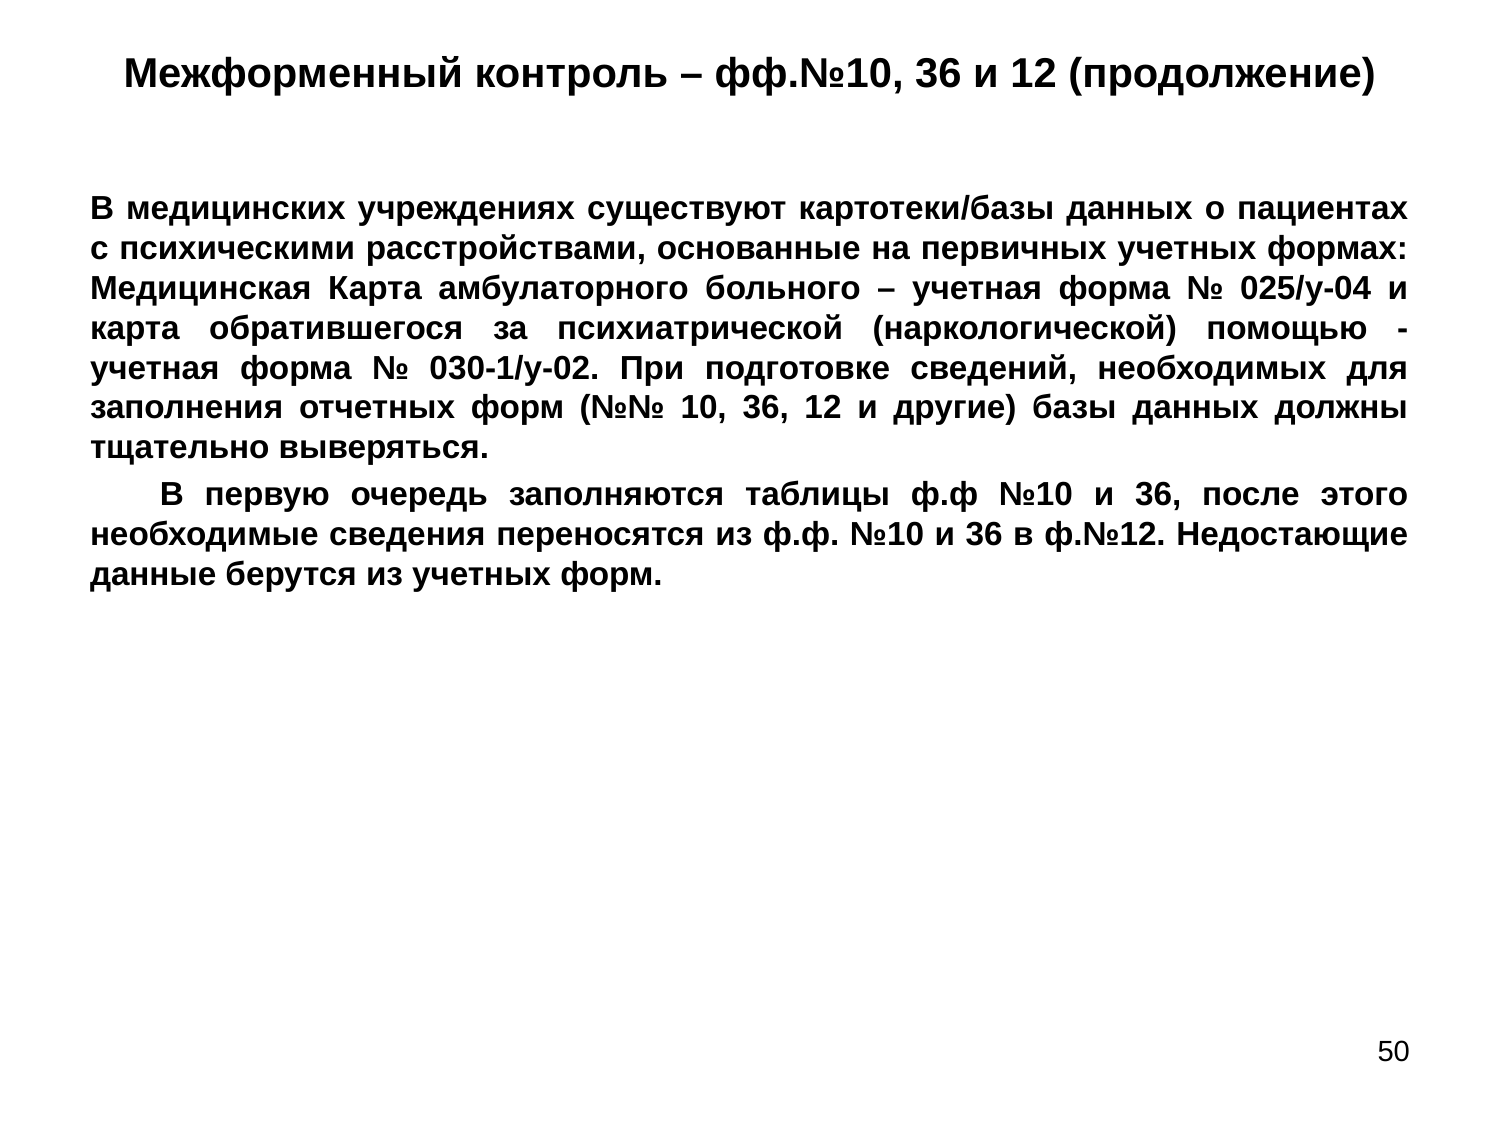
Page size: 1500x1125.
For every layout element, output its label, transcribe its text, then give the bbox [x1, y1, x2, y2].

slide_number 50 [1074, 1024, 1425, 1103]
list В медицинских учреждениях существуют картотеки/базы данных о пациентах с психическими расстройствами, основанные на первичных учетных формах: Медицинская Карта амбулаторного больного – учетная форма № 025/у-04 и карта обратившегося за психиатрической (наркологической) помощью - учетная форма № 030-1/у-02. При подготовке сведений, необходимых для заполнения отчетных форм (№№ 10, 36, 12 и другие) базы данных должны тщательно выверяться. В первую очередь заполняются таблицы ф.ф №10 и 36, после этого необходимые сведения переносятся из ф.ф. №10 и 36 в ф.№12. Недостающие данные берутся из учетных форм. [74, 178, 1426, 1027]
title Межформенный контроль – фф.№10, 36 и 12 (продолжение) [74, 44, 1426, 98]
